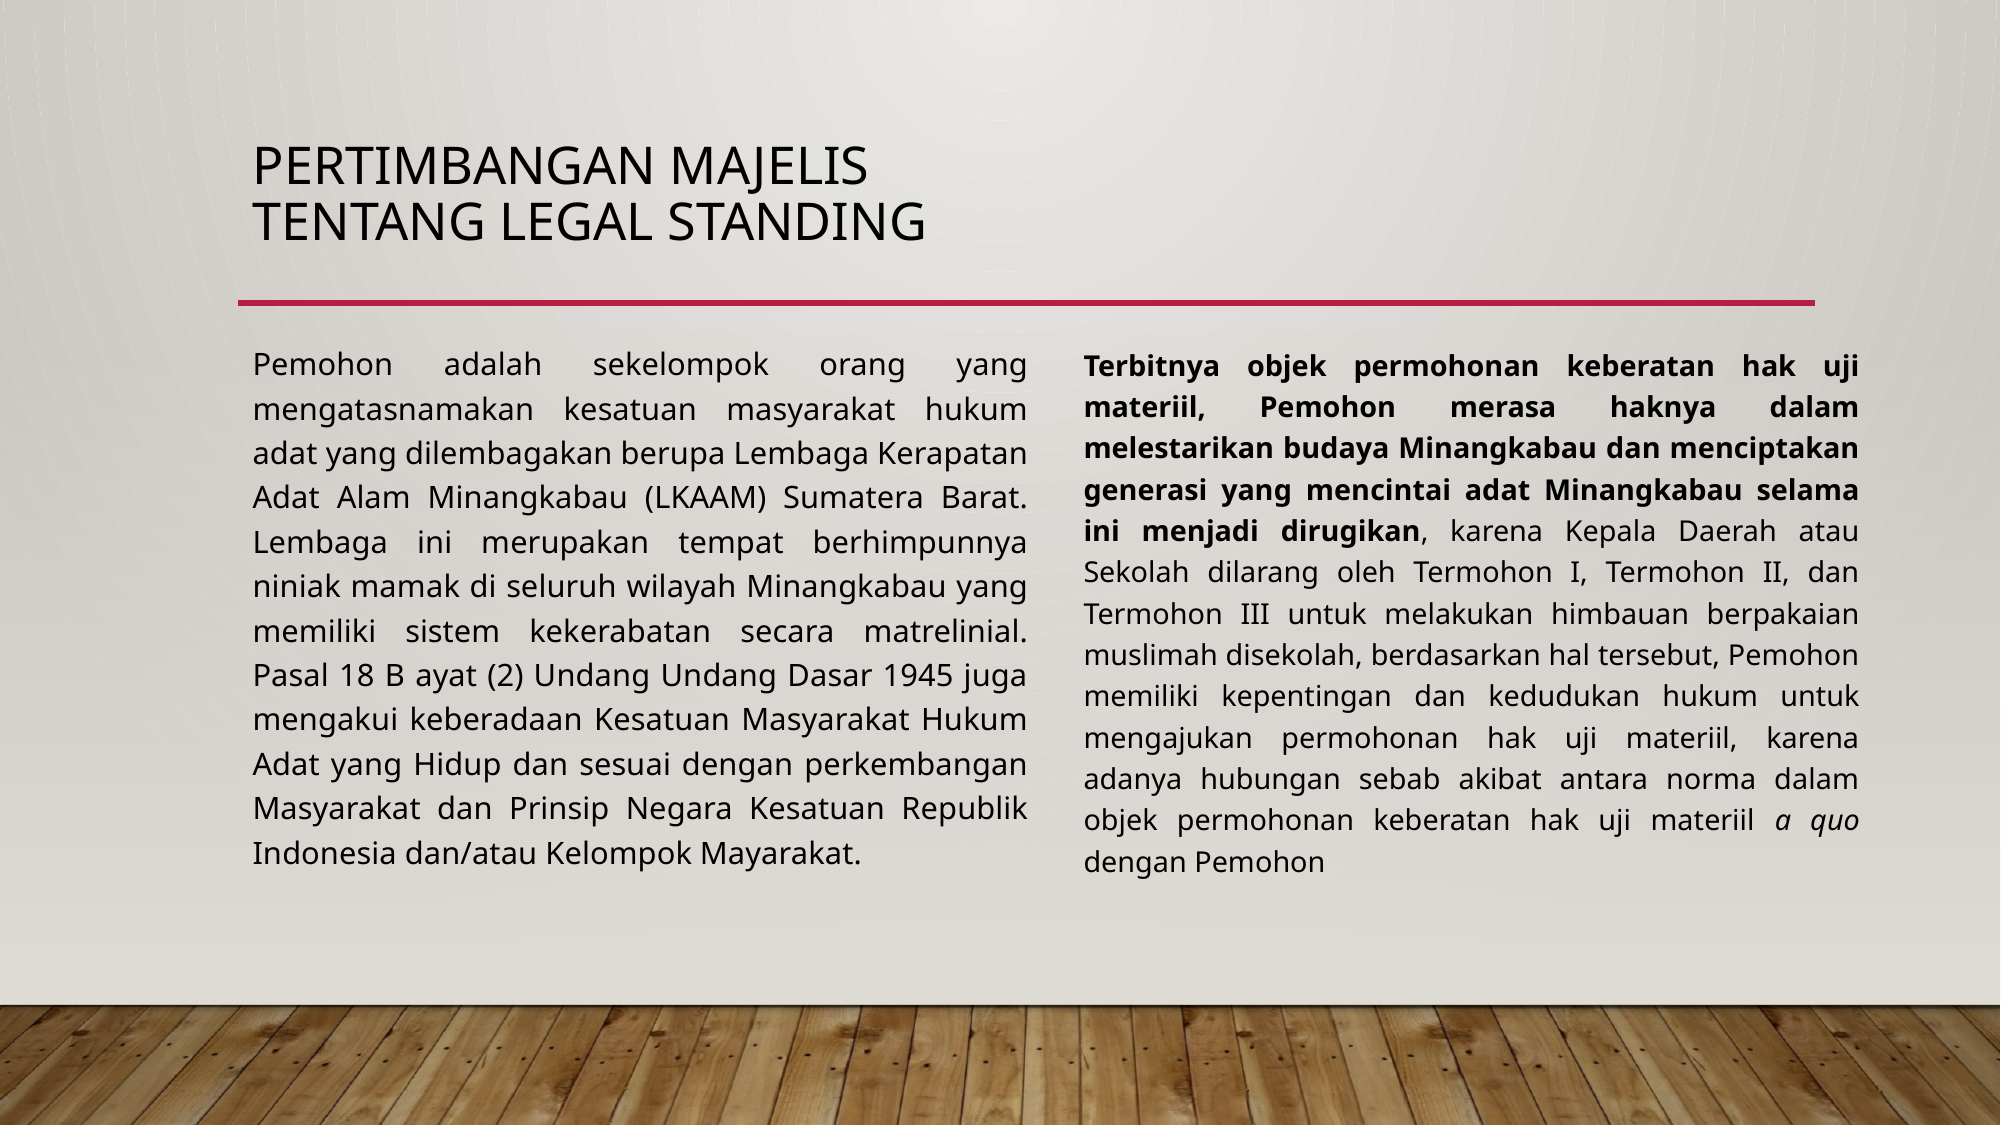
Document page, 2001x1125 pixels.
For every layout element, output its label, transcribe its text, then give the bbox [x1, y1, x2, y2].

list Pemohon adalah sekelompok orang yang mengatasnamakan kesatuan masyarakat hukum adat yang dilembagakan berupa Lembaga Kerapatan Adat Alam Minangkabau (LKAAM) Sumatera Barat. Lembaga ini merupakan tempat berhimpunnya niniak mamak di seluruh wilayah Minangkabau yang memiliki sistem kekerabatan secara matrelinial. Pasal 18 B ayat (2) Undang Undang Dasar 1945 juga mengakui keberadaan Kesatuan Masyarakat Hukum Adat yang Hidup dan sesuai dengan perkembangan Masyarakat dan Prinsip Negara Kesatuan Republik Indonesia dan/atau Kelompok Mayarakat. [237, 329, 1044, 896]
title Pertimbangan majelis TENTANG Legal standing [237, 132, 1814, 306]
text_box Terbitnya objek permohonan keberatan hak uji materiil, Pemohon merasa haknya dalam melestarikan budaya Minangkabau dan menciptakan generasi yang mencintai adat Minangkabau selama ini menjadi dirugikan, karena Kepala Daerah atau Sekolah dilarang oleh Termohon I, Termohon II, dan Termohon III untuk melakukan himbauan berpakaian muslimah disekolah, berdasarkan hal tersebut, Pemohon memiliki kepentingan dan kedudukan hukum untuk mengajukan permohonan hak uji materiil, karena adanya hubungan sebab akibat antara norma dalam objek permohonan keberatan hak uji materiil a quo dengan Pemohon [1068, 333, 1875, 899]
picture [0, 1005, 2000, 1125]
